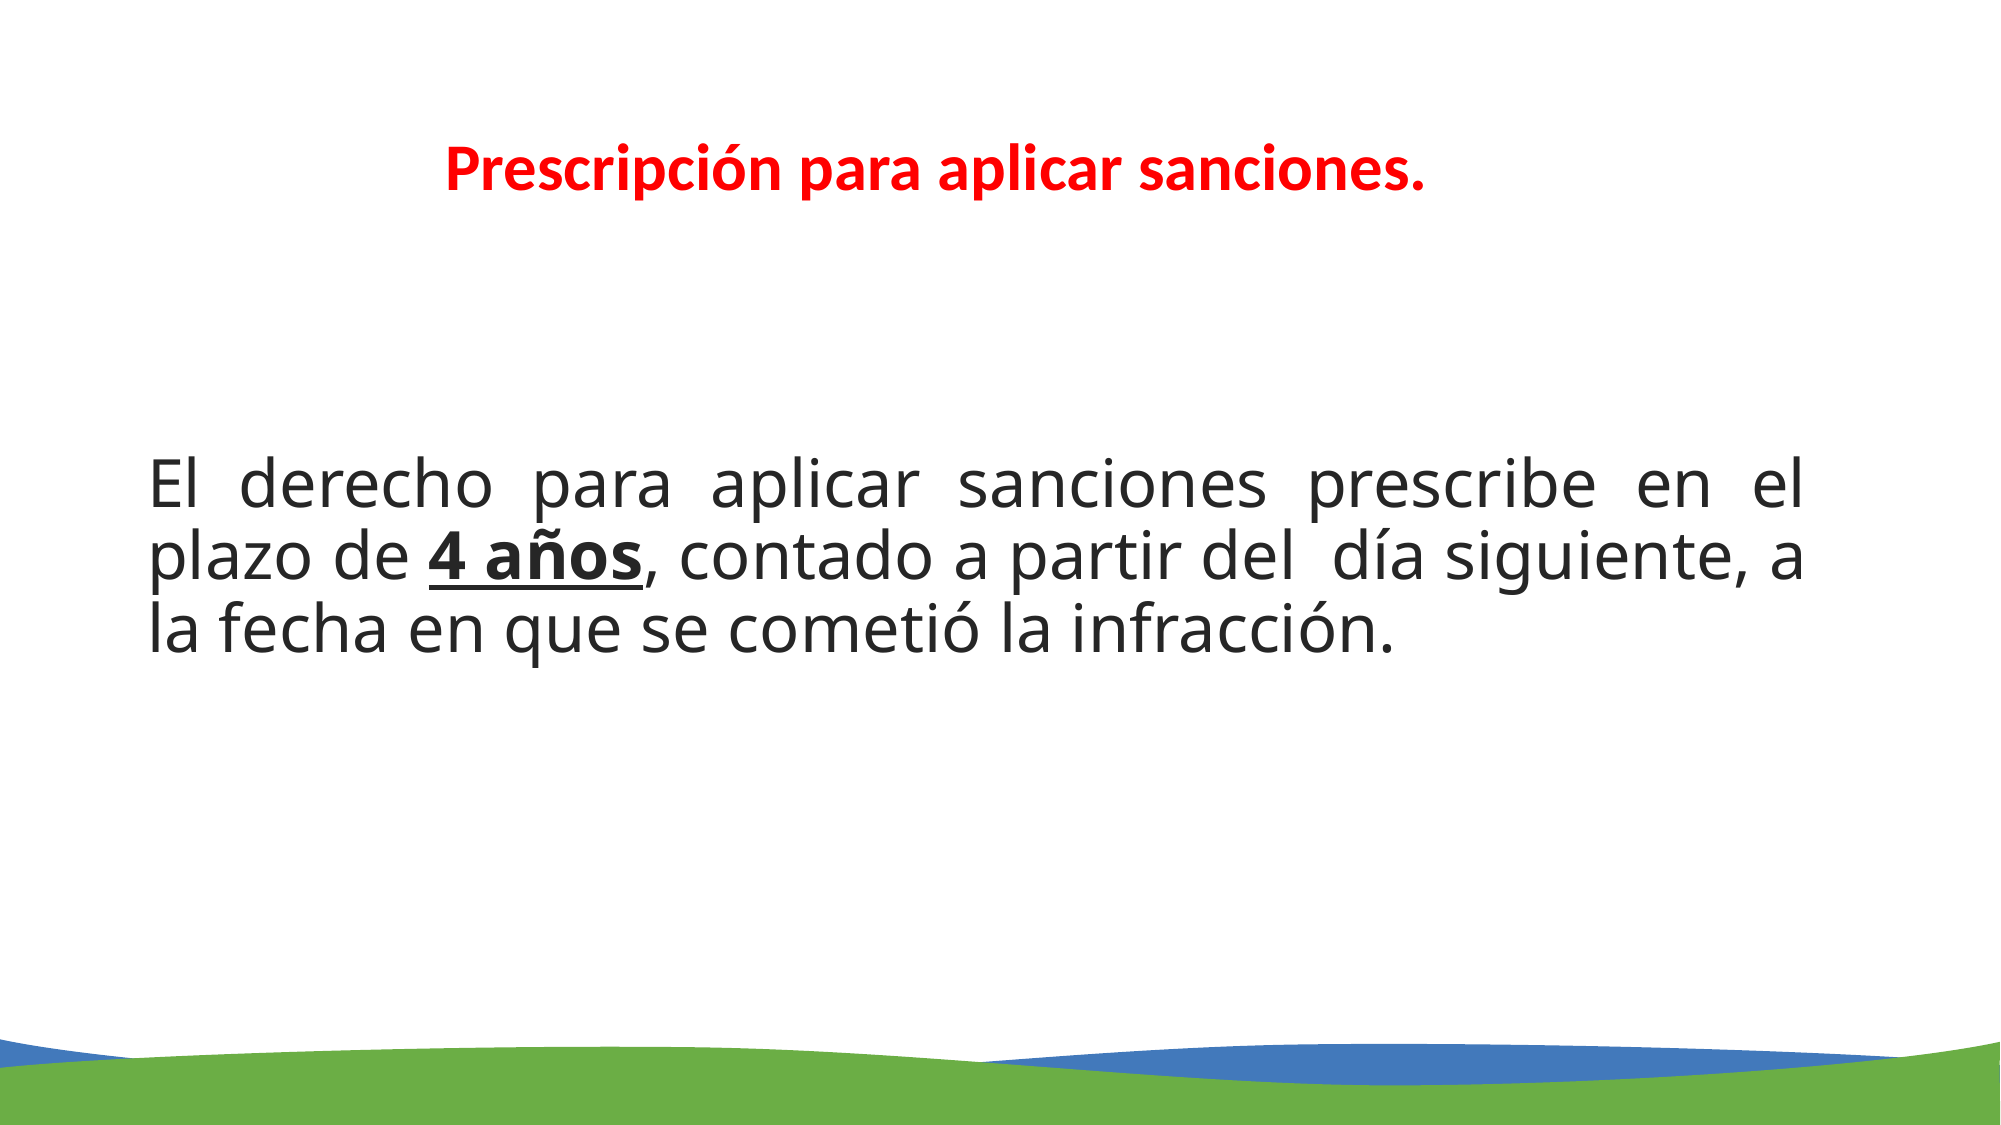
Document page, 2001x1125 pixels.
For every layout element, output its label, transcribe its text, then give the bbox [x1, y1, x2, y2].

title Prescripción para aplicar sanciones. [430, 59, 1652, 277]
text_box El derecho para aplicar sanciones prescribe en el plazo de 4 años, contado a partir del día siguiente, a la fecha en que se cometió la infracción. [132, 277, 1824, 691]
